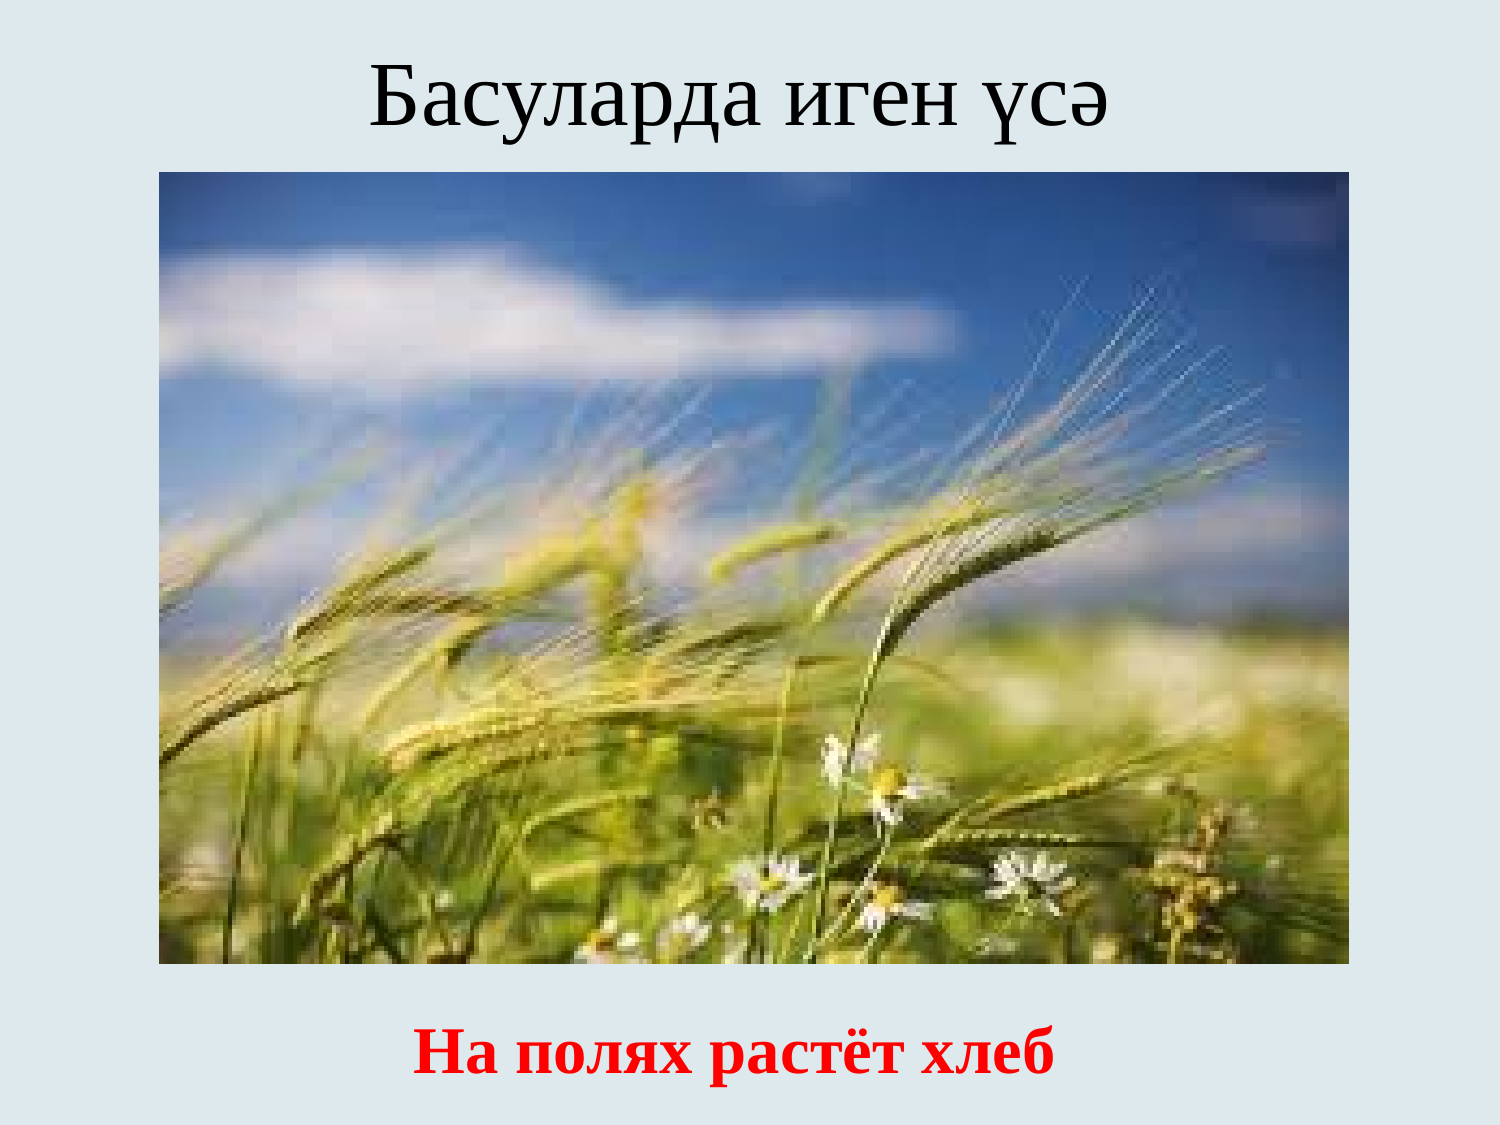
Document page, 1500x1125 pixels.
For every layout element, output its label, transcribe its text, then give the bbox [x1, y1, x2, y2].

title Басуларда иген үсә [64, 19, 1415, 159]
text_box На полях растёт хлеб [398, 999, 1072, 1095]
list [159, 172, 1349, 965]
